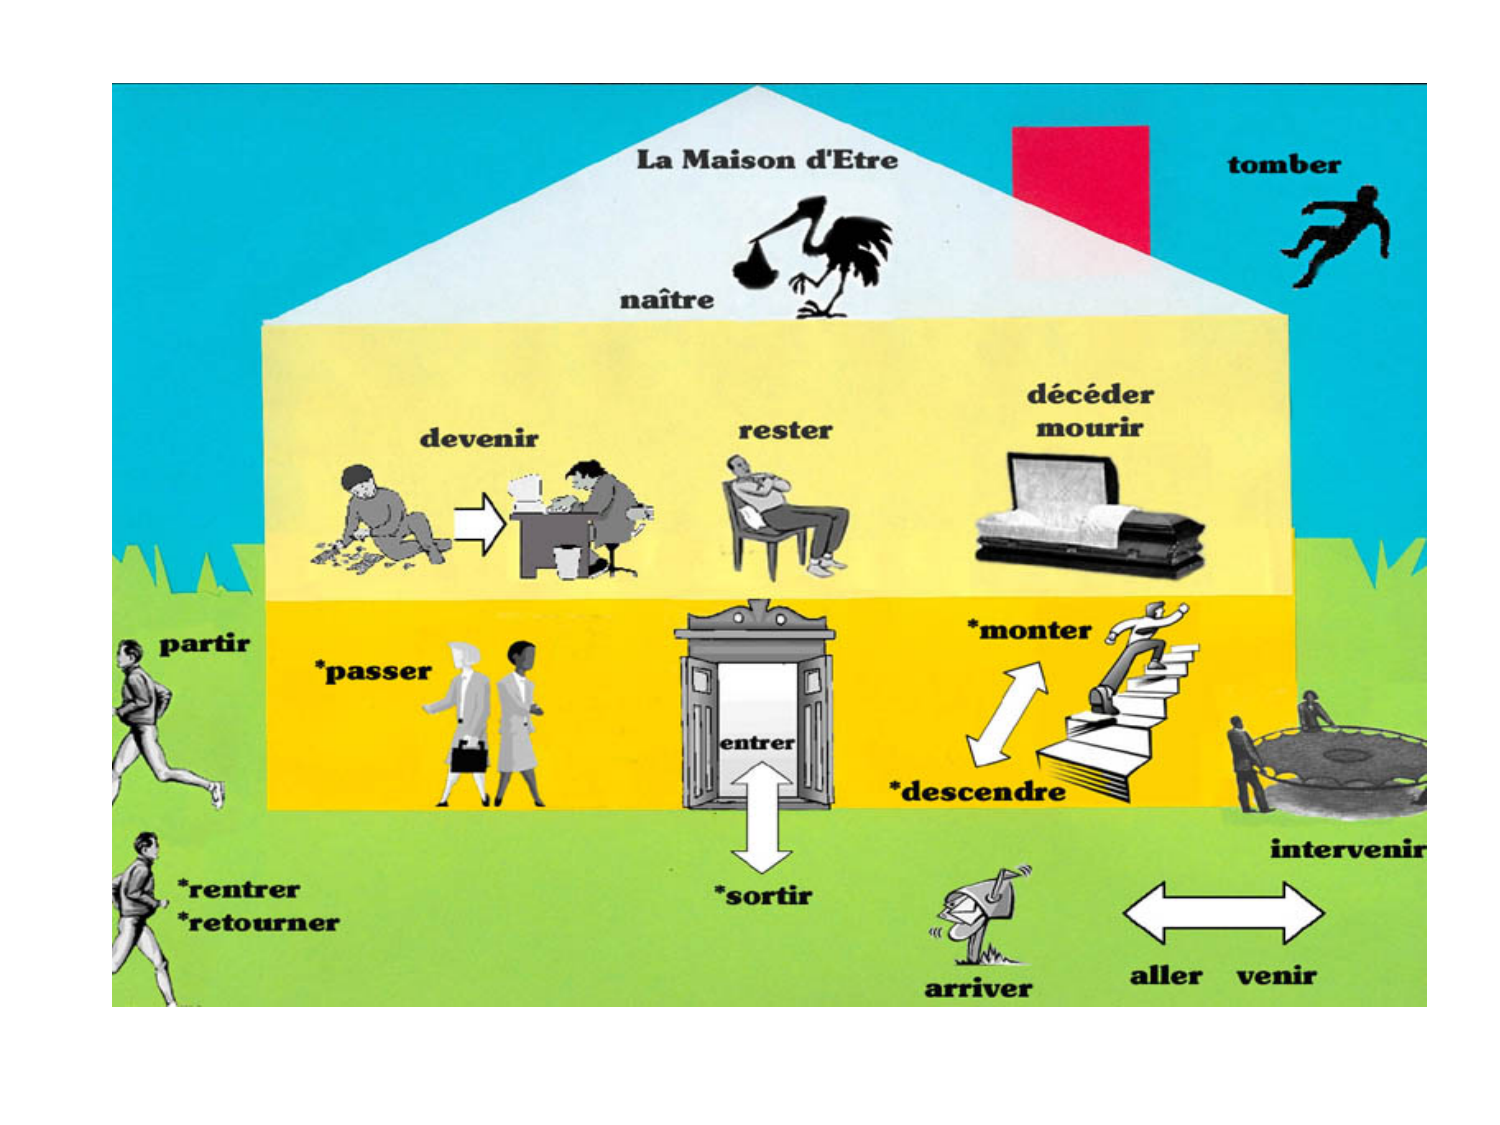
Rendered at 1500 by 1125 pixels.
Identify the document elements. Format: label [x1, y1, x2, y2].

picture [112, 83, 1427, 1007]
